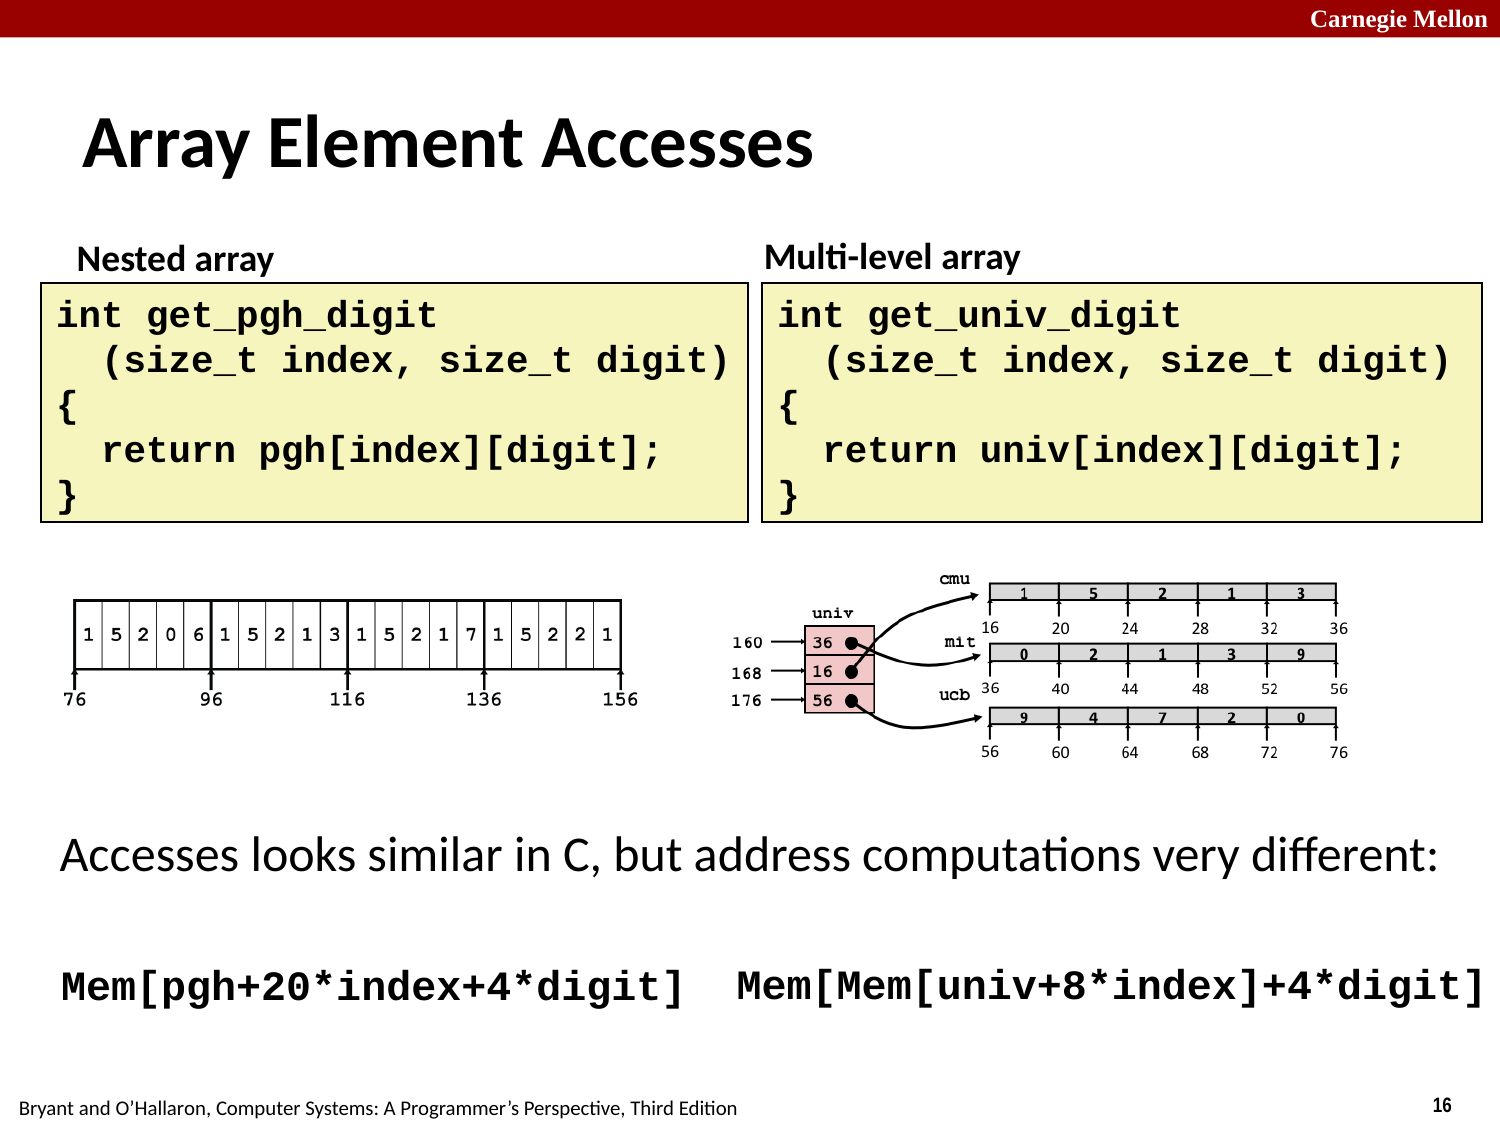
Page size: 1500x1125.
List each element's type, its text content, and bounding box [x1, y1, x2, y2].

picture [723, 562, 1376, 765]
text_box Mem[Mem[univ+8*index]+4*digit] [721, 950, 1500, 1015]
picture [62, 599, 638, 721]
text_box int get_pgh_digit (size_t index, size_t digit) { return pgh[index][digit]; } [41, 282, 748, 523]
text_box Multi-level array [749, 224, 1037, 285]
text_box Accesses looks similar in C, but address computations very different: [44, 813, 1467, 889]
text_box Nested array [61, 226, 290, 287]
text_box int get_univ_digit (size_t index, size_t digit) { return univ[index][digit]; } [762, 282, 1483, 523]
text_box Mem[pgh+20*index+4*digit] [46, 951, 702, 1017]
title Array Element Accesses [66, 74, 1313, 201]
